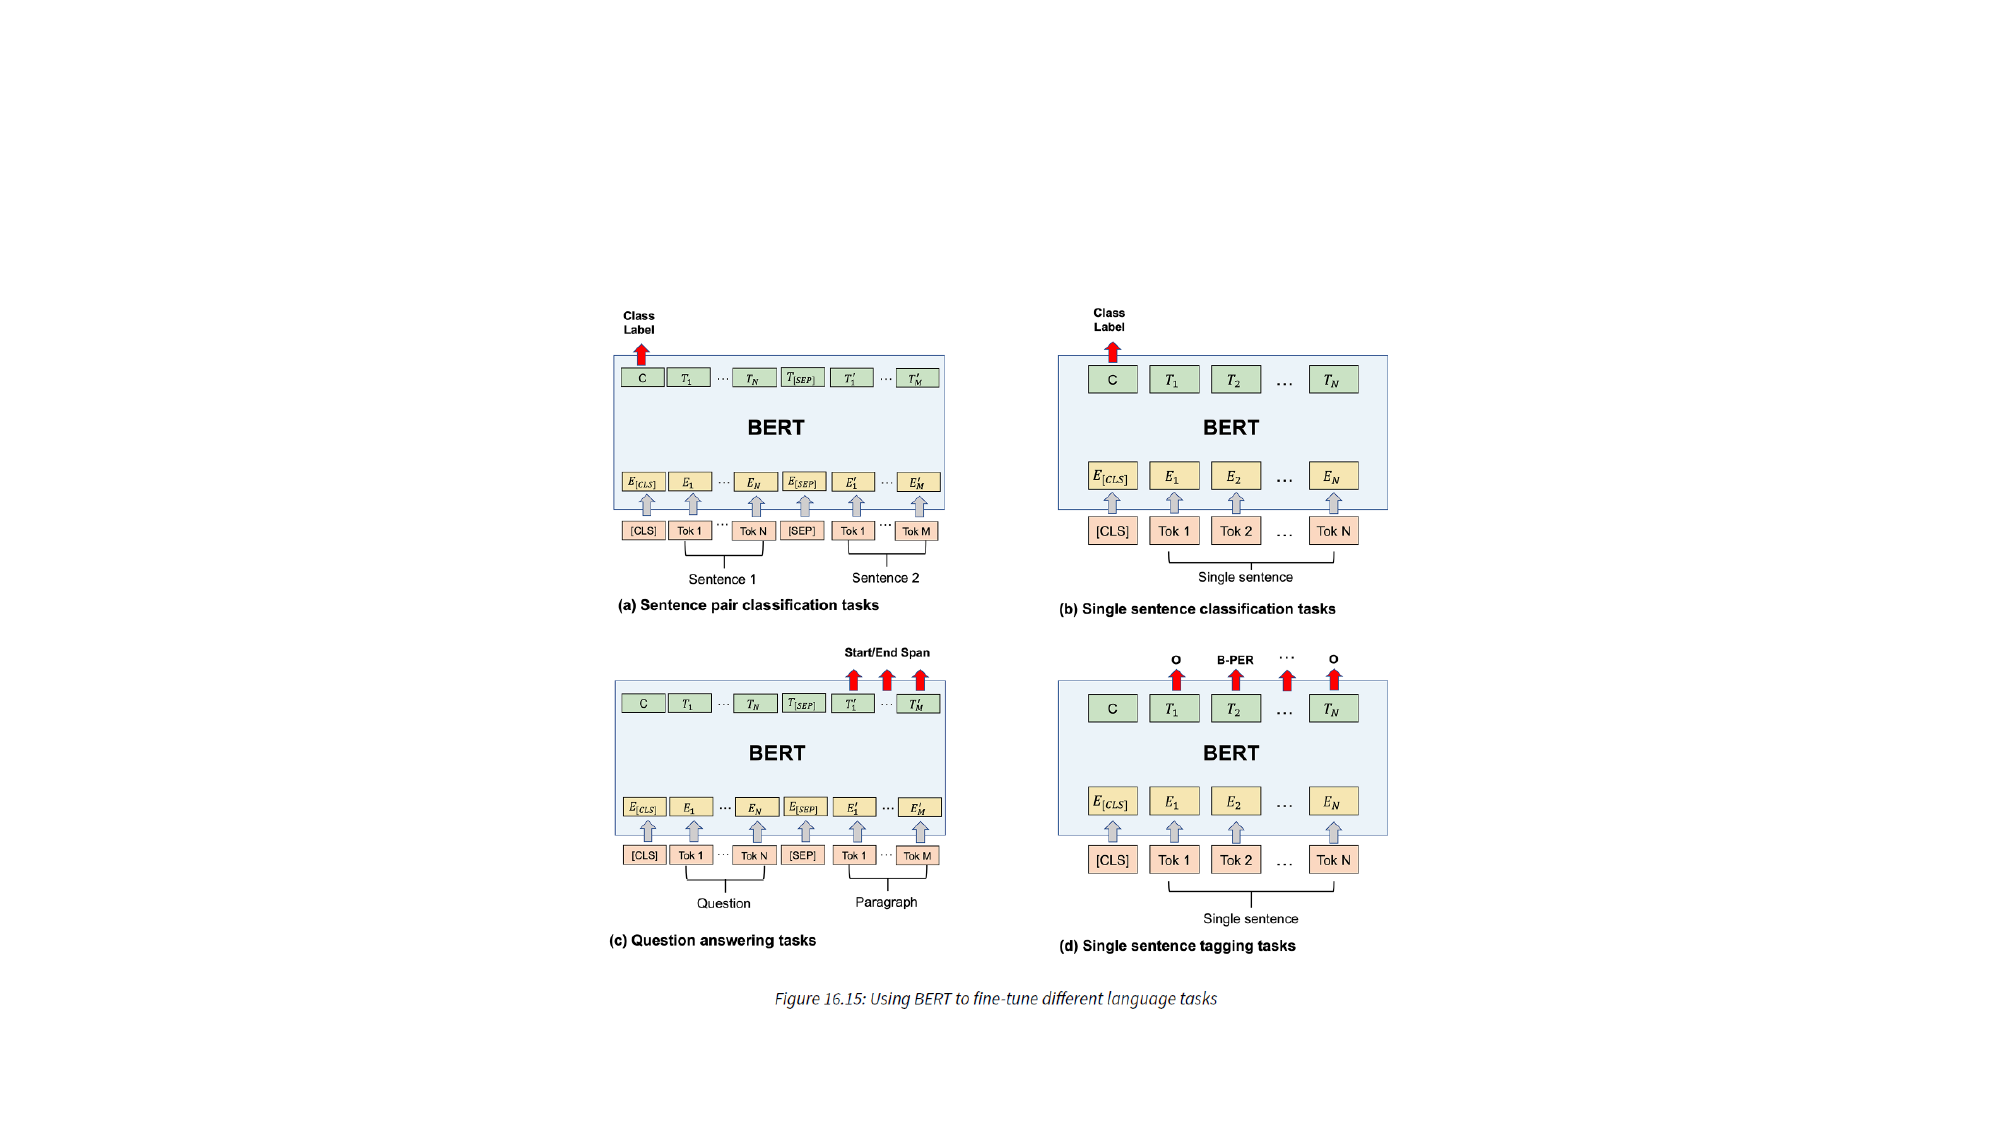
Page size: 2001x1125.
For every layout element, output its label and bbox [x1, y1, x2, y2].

list [593, 299, 1407, 1014]
